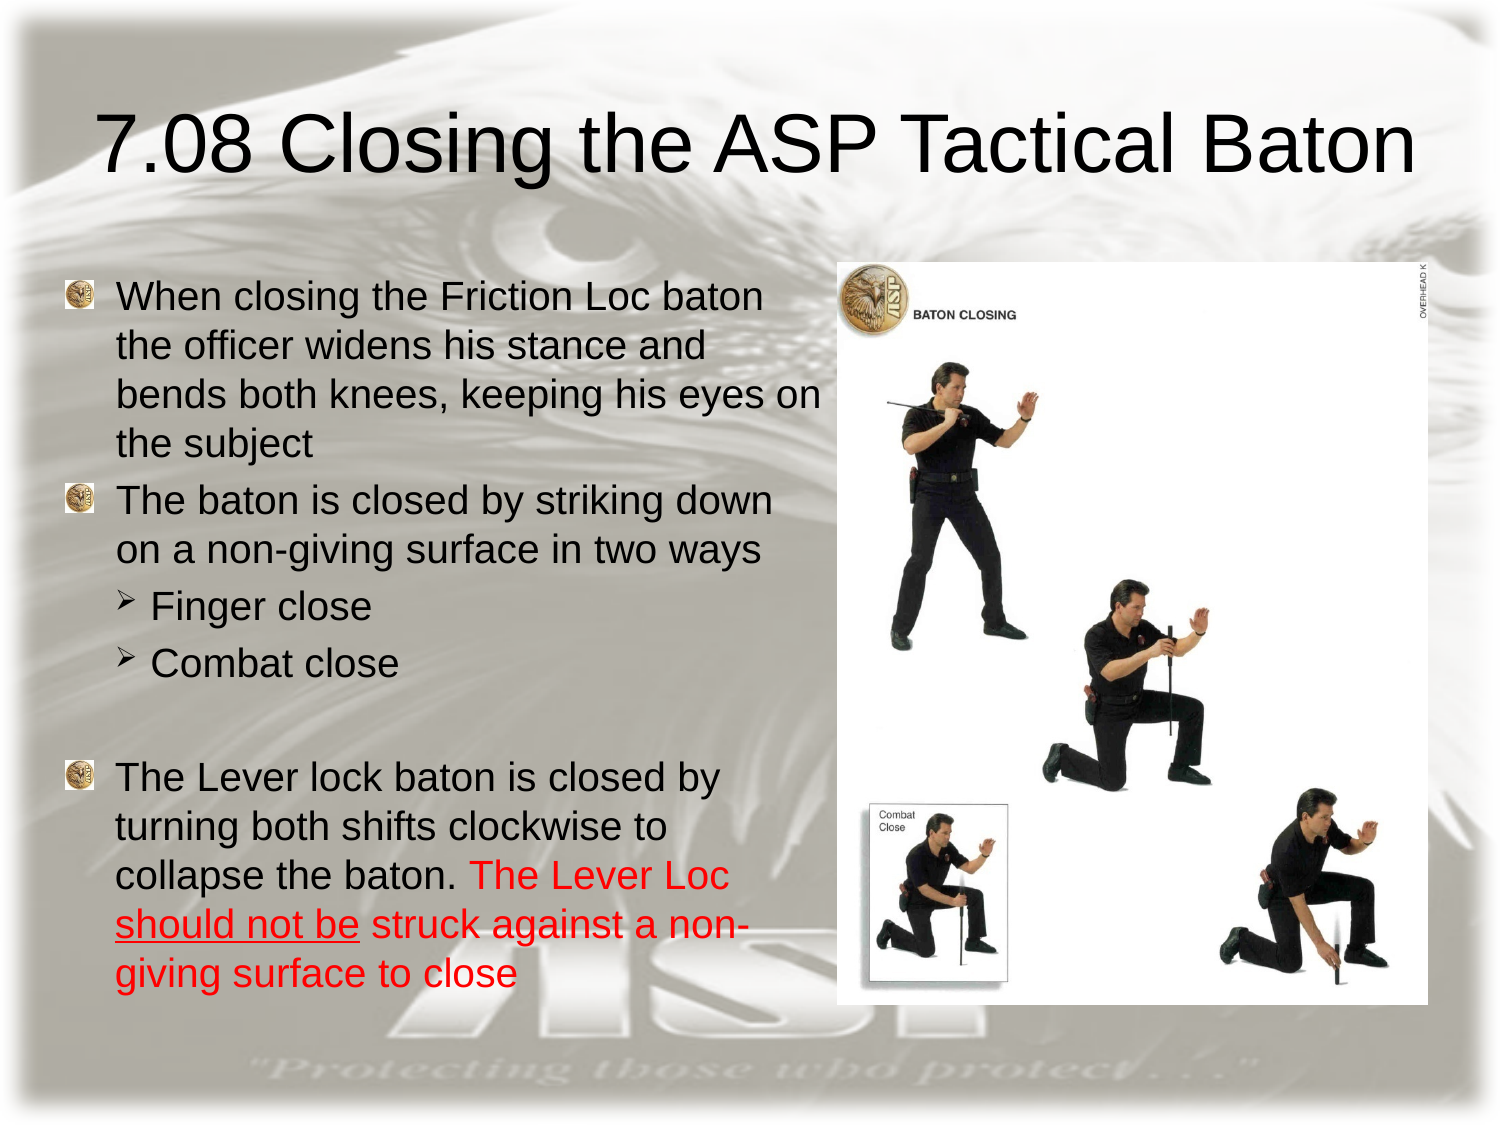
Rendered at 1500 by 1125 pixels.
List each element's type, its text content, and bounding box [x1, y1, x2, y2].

list When closing the Friction Loc baton the officer widens his stance and bends both knees, keeping his eyes on the subject The baton is closed by striking down on a non-giving surface in two ways Finger close Combat close The Lever lock baton is closed by turning both shifts clockwise to collapse the baton. The Lever Loc should not be struck against a non-giving surface to close [50, 262, 835, 1005]
picture [65, 483, 94, 513]
picture [65, 760, 94, 790]
picture [65, 280, 94, 309]
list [837, 262, 1428, 1006]
title 7.08 Closing the ASP Tactical Baton [50, 45, 1463, 233]
